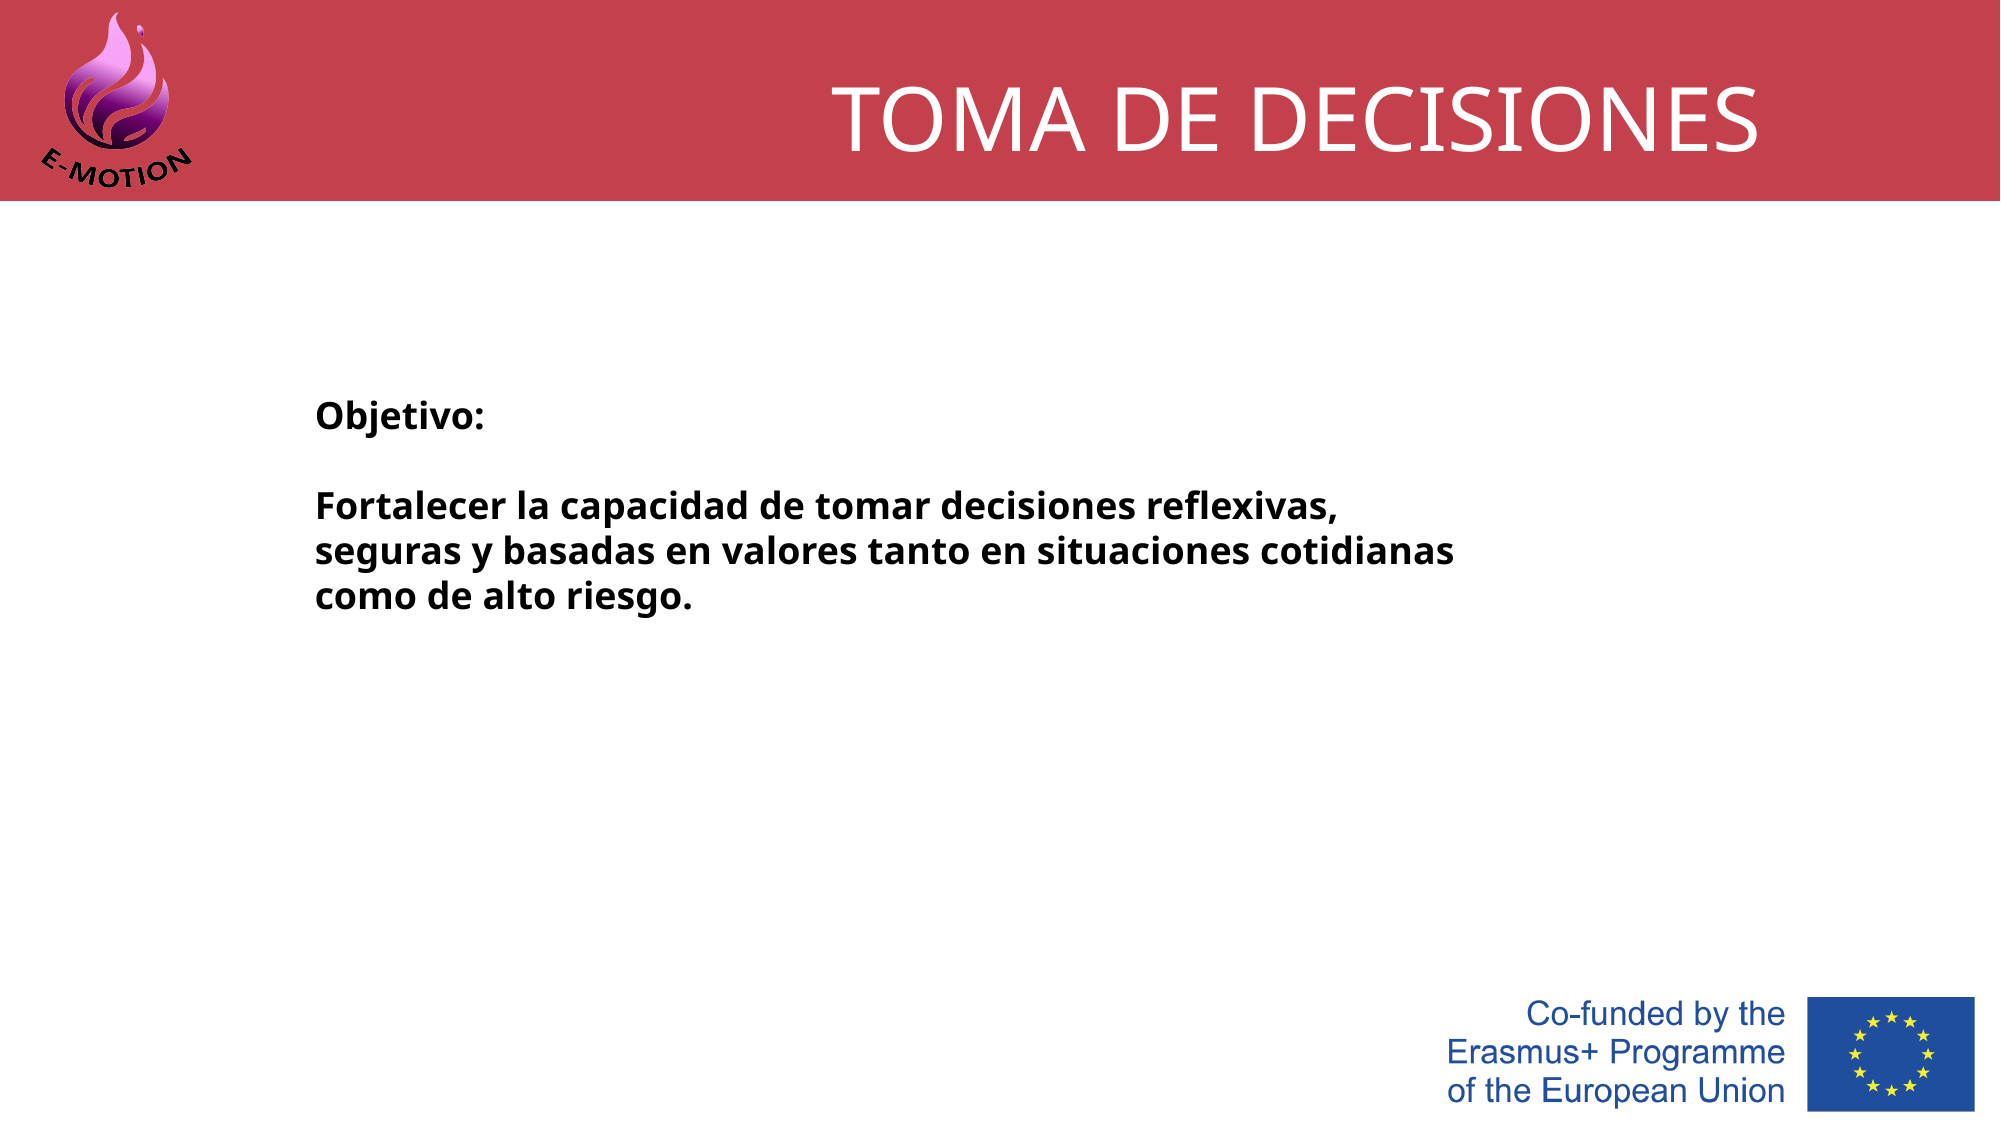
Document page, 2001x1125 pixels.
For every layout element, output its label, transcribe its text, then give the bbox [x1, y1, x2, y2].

picture [0, 0, 253, 247]
text_box TOMA DE DECISIONES [518, 55, 1778, 330]
text_box Objetivo: Fortalecer la capacidad de tomar decisiones reflexivas, seguras y basadas en valores tanto en situaciones cotidianas como de alto riesgo. [299, 385, 1495, 625]
